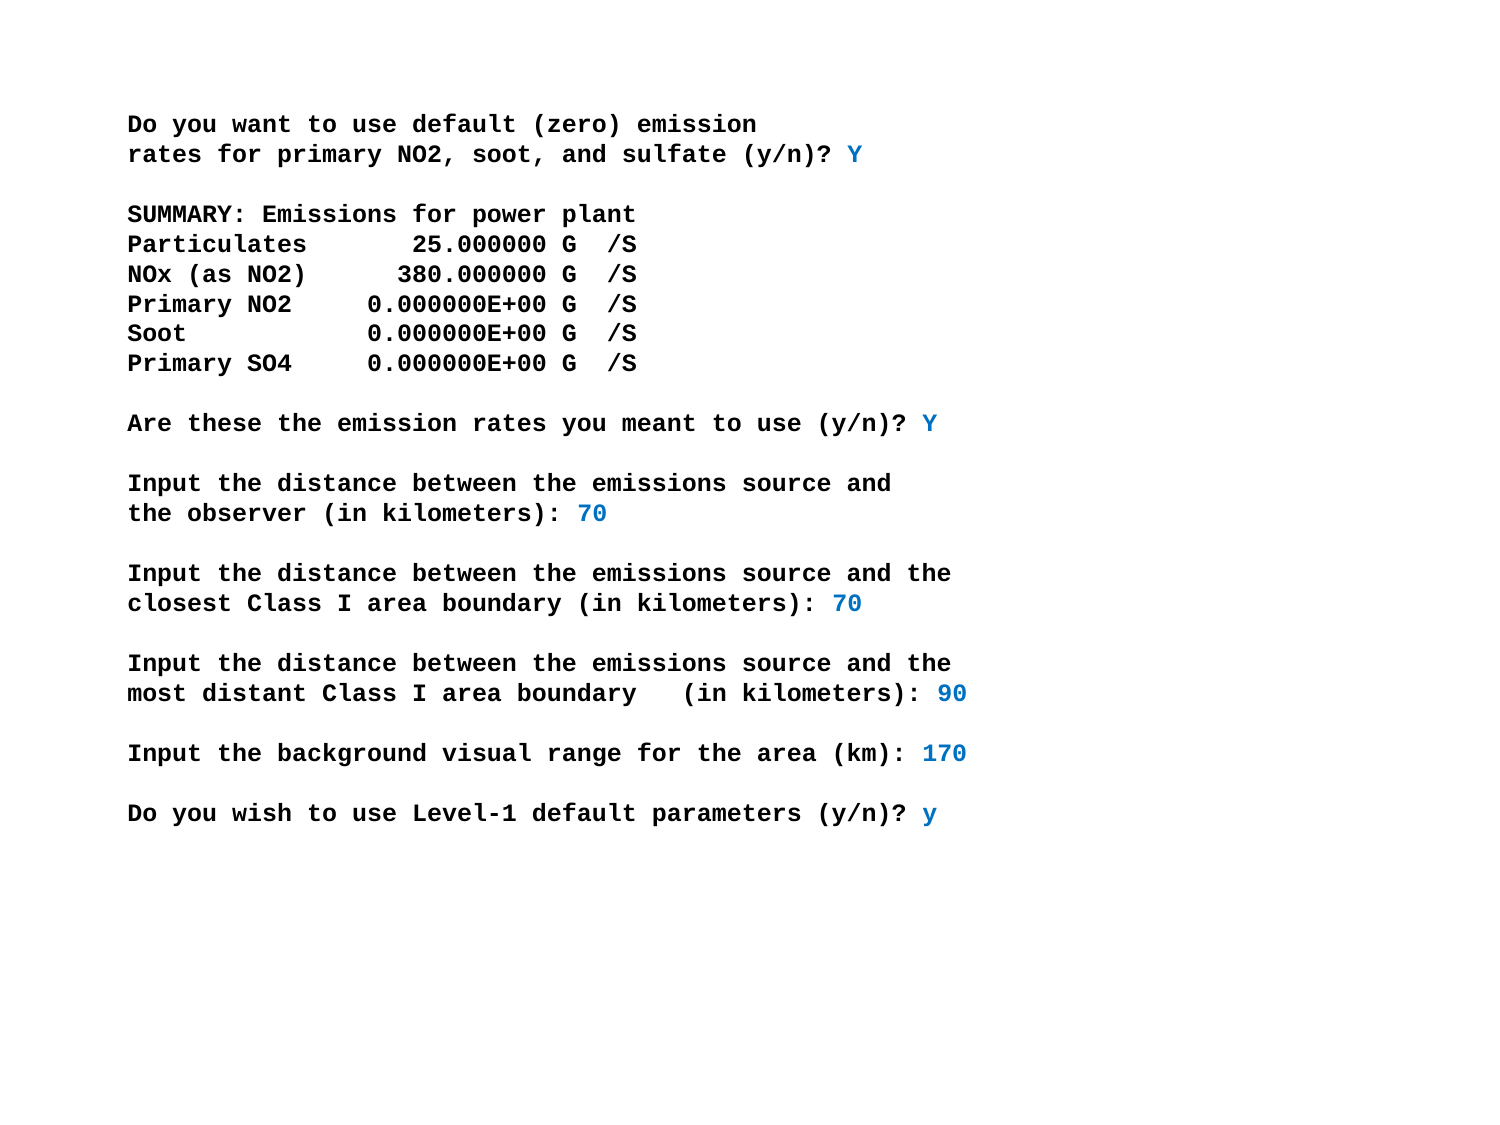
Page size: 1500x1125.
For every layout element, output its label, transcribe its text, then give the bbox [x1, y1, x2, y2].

text_box Do you want to use default (zero) emission rates for primary NO2, soot, and sulfate (y/n)? Y SUMMARY: Emissions for power plant Particulates 25.000000 G /S NOx (as NO2) 380.000000 G /S Primary NO2 0.000000E+00 G /S Soot 0.000000E+00 G /S Primary SO4 0.000000E+00 G /S Are these the emission rates you meant to use (y/n)? Y Input the distance between the emissions source and the observer (in kilometers): 70 Input the distance between the emissions source and the closest Class I area boundary (in kilometers): 70 Input the distance between the emissions source and the most distant Class I area boundary (in kilometers): 90 Input the background visual range for the area (km): 170 Do you wish to use Level-1 default parameters (y/n)? y [112, 99, 1400, 864]
